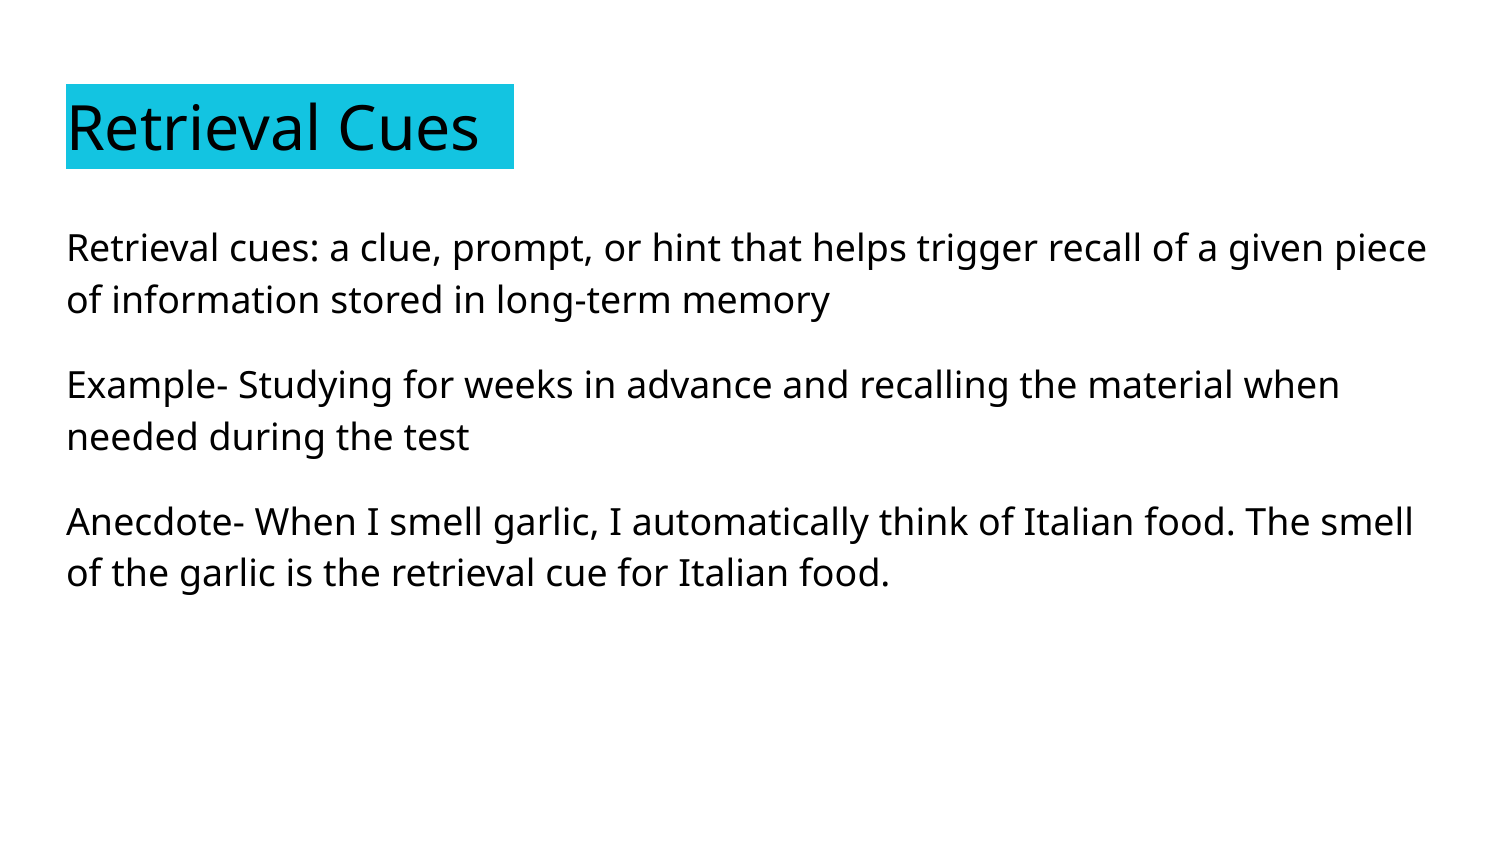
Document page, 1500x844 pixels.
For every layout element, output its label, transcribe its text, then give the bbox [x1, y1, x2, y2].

title Retrieval Cues [51, 72, 1449, 167]
list Retrieval cues: a clue, prompt, or hint that helps trigger recall of a given piece of information stored in long-term memory Example- Studying for weeks in advance and recalling the material when needed during the test Anecdote- When I smell garlic, I automatically think of Italian food. The smell of the garlic is the retrieval cue for Italian food. [51, 202, 1449, 750]
